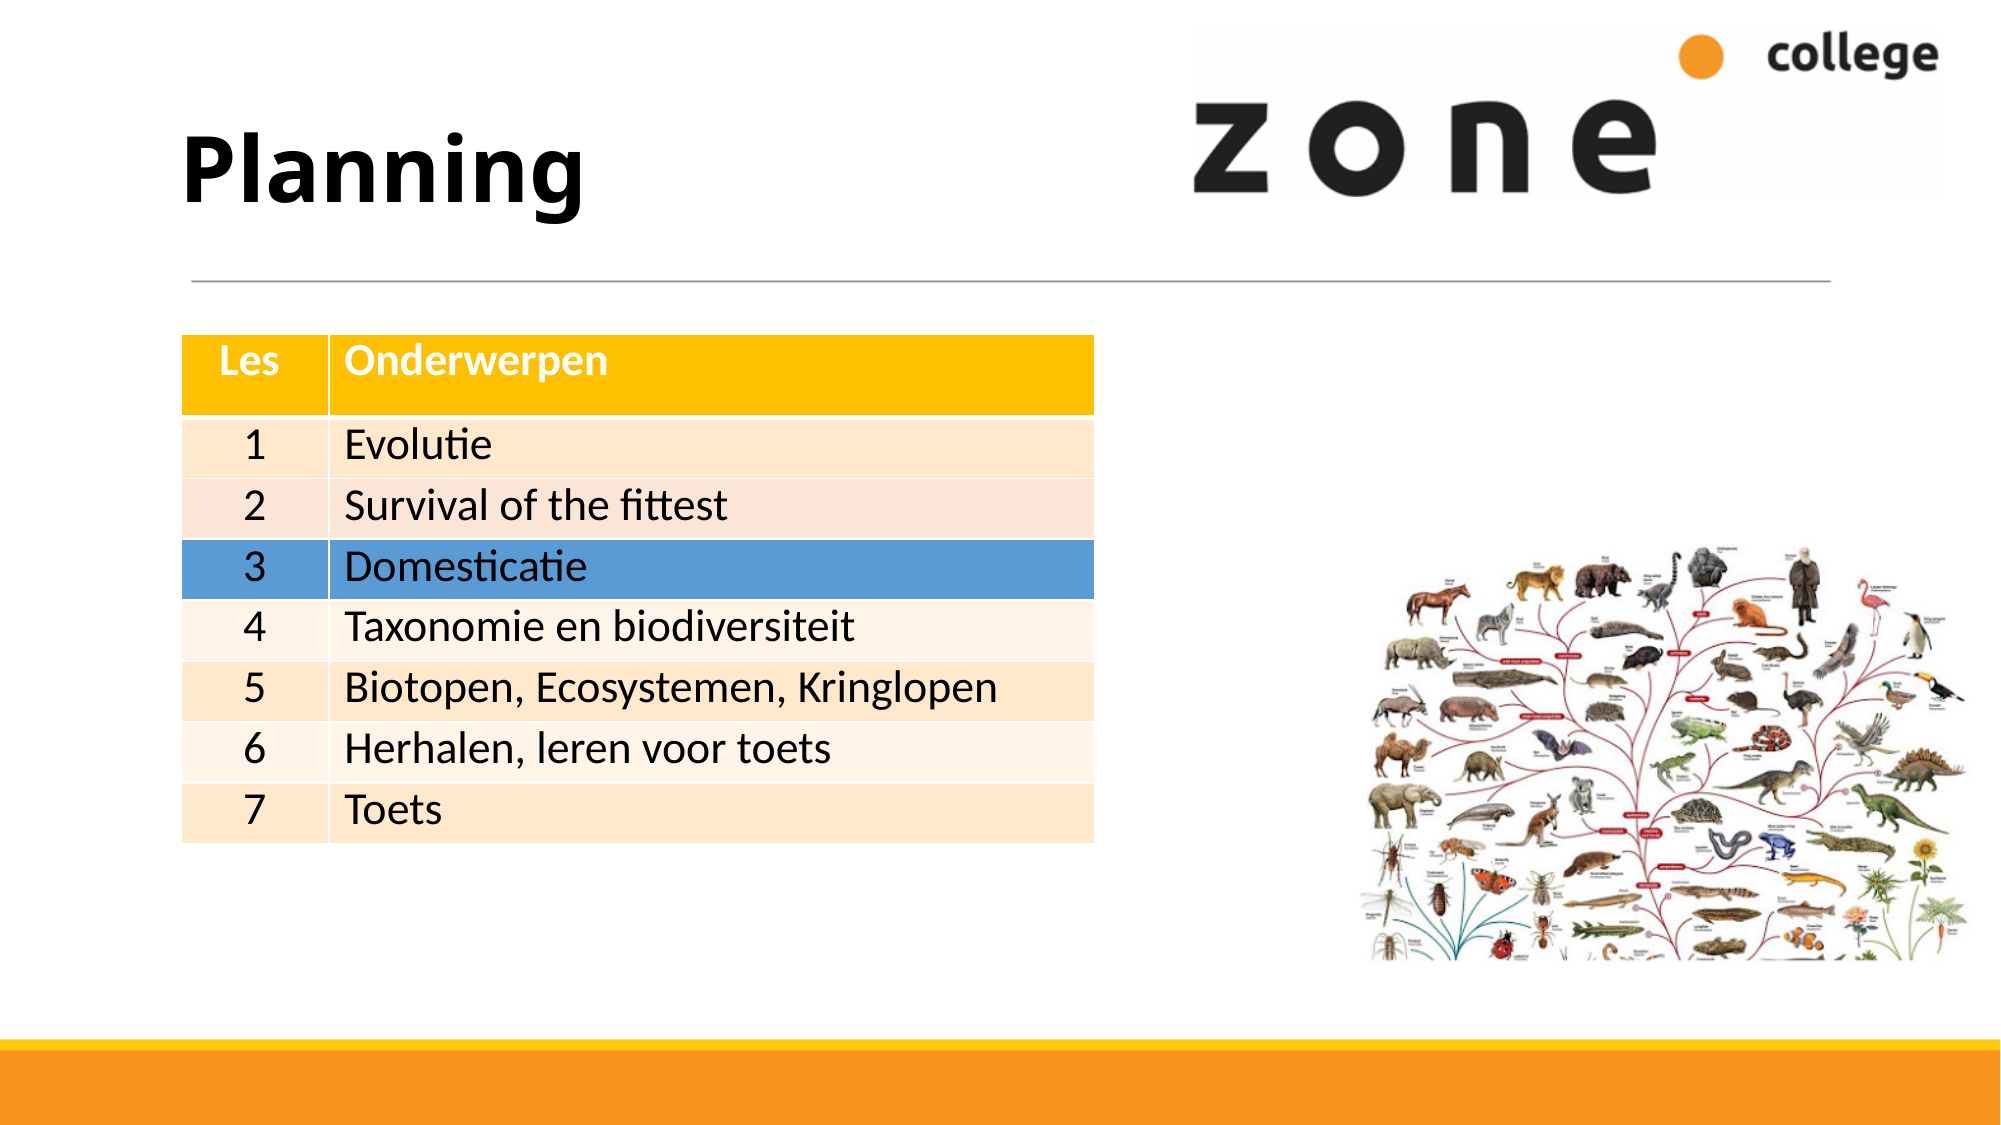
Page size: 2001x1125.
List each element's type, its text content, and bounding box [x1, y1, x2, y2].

table_cell 2 [182, 479, 328, 538]
title Planning [164, 64, 1890, 282]
table_cell 7 [182, 784, 328, 843]
table_cell 6 [182, 723, 328, 782]
table_cell 5 [182, 662, 328, 721]
table_cell Herhalen, leren voor toets [330, 723, 1094, 782]
table_header Les [182, 335, 328, 415]
picture [0, 0, 2001, 1125]
table_cell 4 [182, 601, 328, 660]
table_cell Taxonomie en biodiversiteit [330, 601, 1094, 660]
table_cell Biotopen, Ecosystemen, Kringlopen [330, 662, 1094, 721]
table_header Onderwerpen [330, 335, 1094, 415]
table_cell Toets [330, 784, 1094, 843]
table_cell Survival of the fittest [330, 479, 1094, 538]
table_cell Evolutie [330, 420, 1094, 478]
table_cell 3 [182, 540, 328, 599]
table_cell 1 [182, 420, 328, 478]
table_cell Domesticatie [330, 540, 1094, 599]
